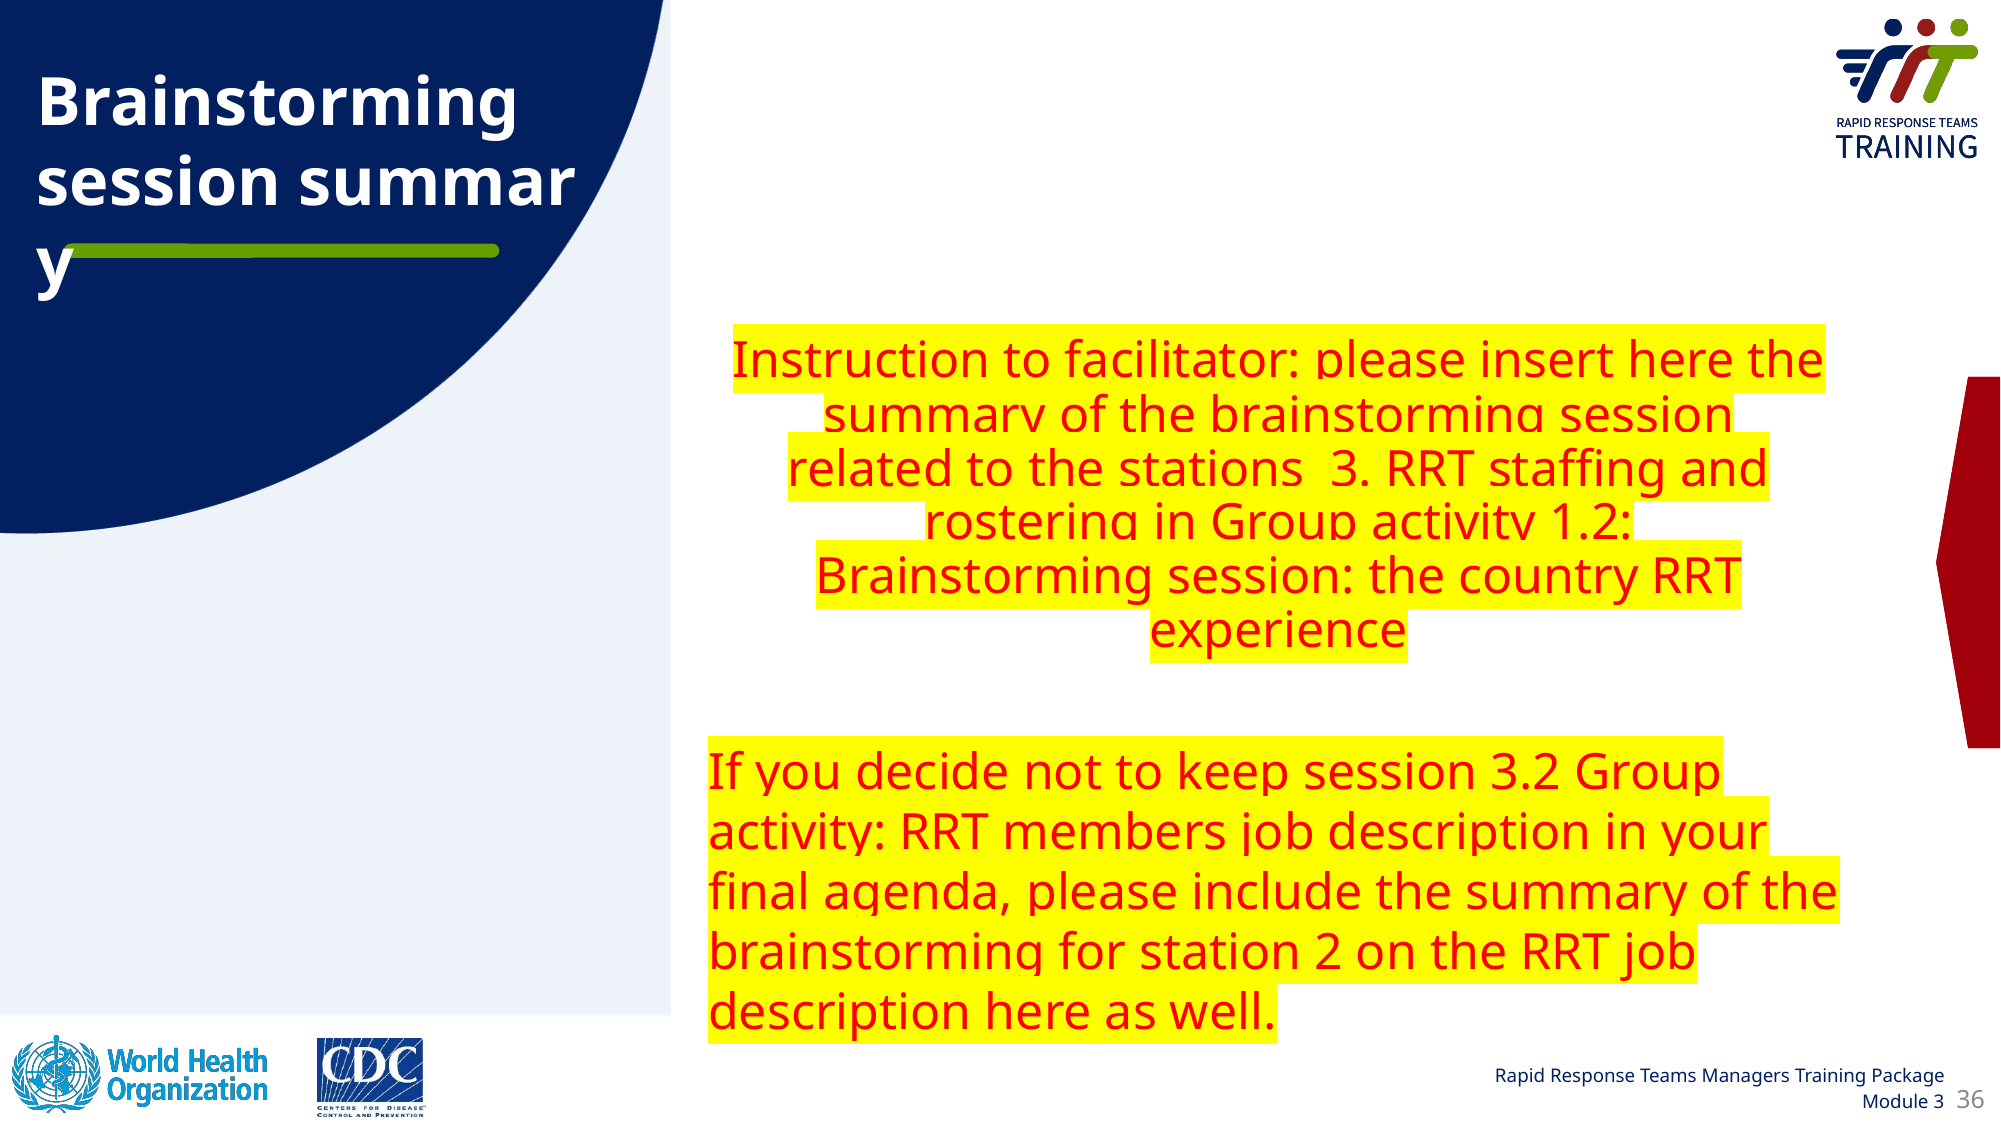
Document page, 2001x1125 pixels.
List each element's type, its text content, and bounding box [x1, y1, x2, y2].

picture [0, 0, 670, 538]
text_box Instruction to facilitator: please insert here the summary of the brainstorming session related to the stations 3. RRT staffing and rostering in Group activity 1.2: Brainstorming session: the country RRT experience If you decide not to keep session 3.2 Group activity: RRT members job description in your final agenda, please include the summary of the brainstorming for station 2 on the RRT job description here as well. [700, 327, 1858, 1118]
text_box [1936, 376, 2000, 749]
picture [1835, 19, 1978, 167]
picture [317, 1038, 426, 1117]
picture [50, 1108, 62, 1113]
picture [71, 1053, 90, 1091]
picture [36, 1088, 78, 1105]
picture [22, 1062, 26, 1077]
text_box 36 [1557, 1075, 1993, 1121]
picture [30, 1083, 37, 1091]
text_box Brainstorming session summary [29, 51, 589, 306]
picture [12, 1083, 48, 1113]
picture [59, 1035, 267, 1113]
picture [34, 1054, 43, 1078]
picture [24, 1054, 36, 1087]
picture [12, 1035, 54, 1068]
picture [40, 1062, 47, 1070]
picture [46, 1056, 54, 1062]
